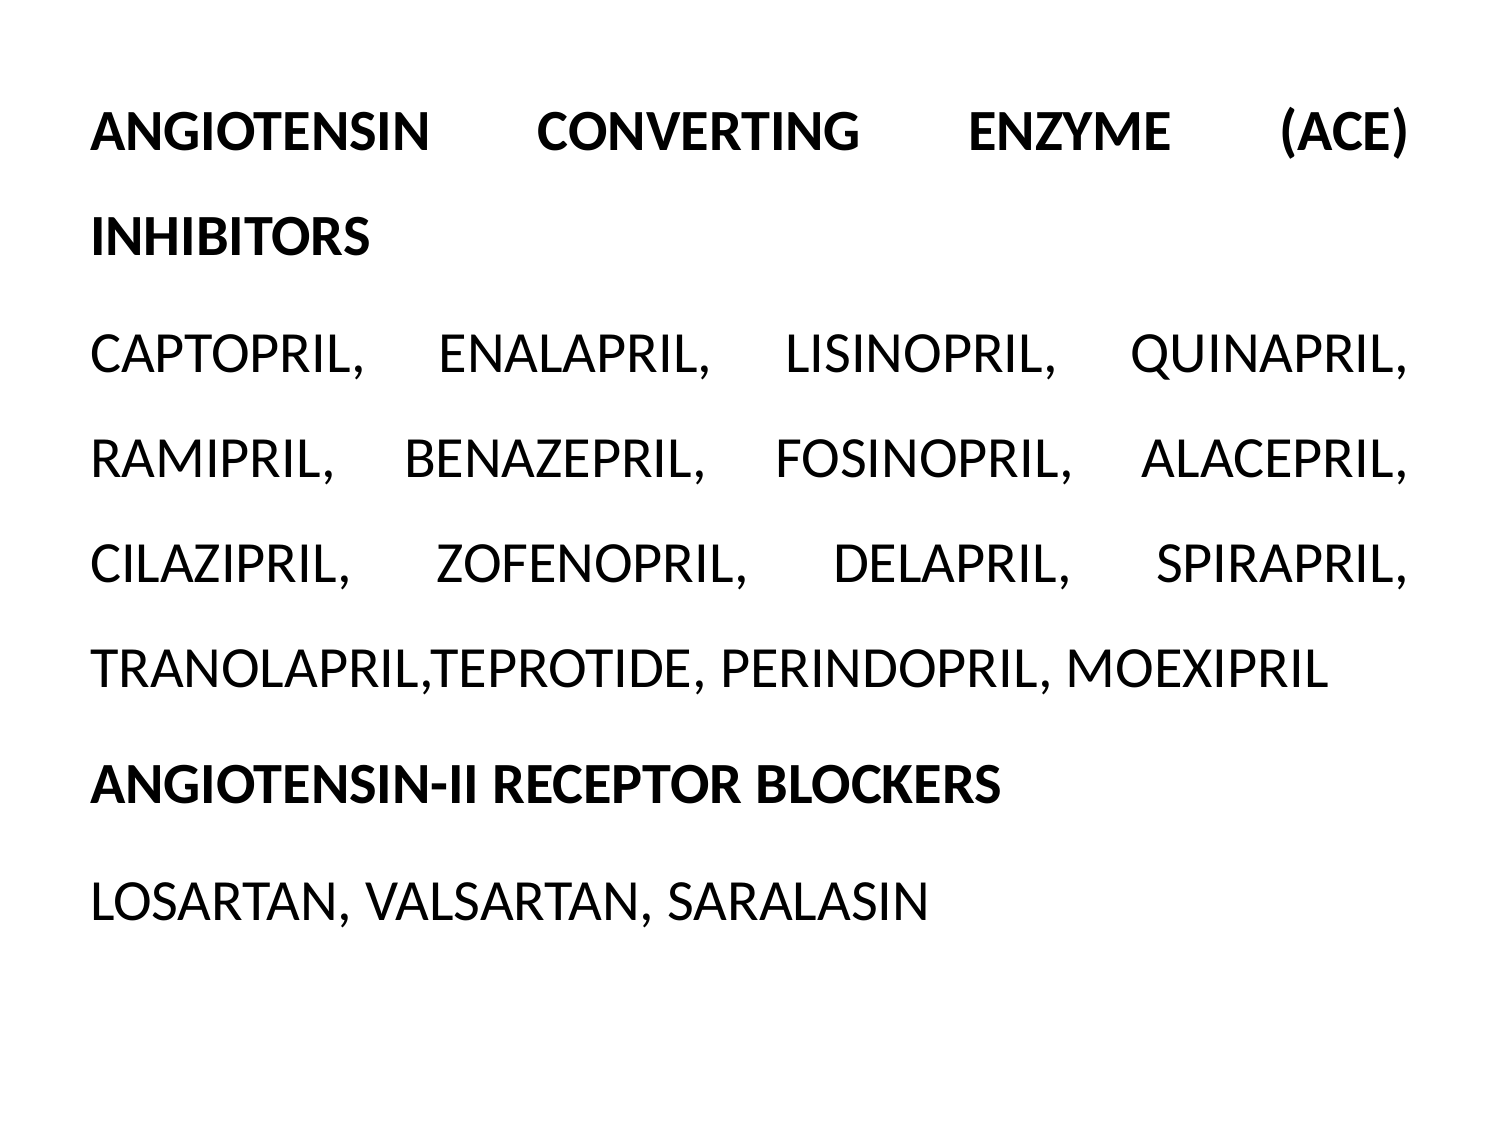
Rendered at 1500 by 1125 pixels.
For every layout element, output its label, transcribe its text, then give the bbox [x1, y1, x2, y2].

list ANGIOTENSIN CONVERTING ENZYME (ACE) INHIBITORS CAPTOPRIL, ENALAPRIL, LISINOPRIL, QUINAPRIL, RAMIPRIL, BENAZEPRIL, FOSINOPRIL, ALACEPRIL, CILAZIPRIL, ZOFENOPRIL, DELAPRIL, SPIRAPRIL, TRANOLAPRIL,TEPROTIDE, PERINDOPRIL, MOEXIPRIL ANGIOTENSIN-II RECEPTOR BLOCKERS LOSARTAN, VALSARTAN, SARALASIN [75, 50, 1425, 1013]
